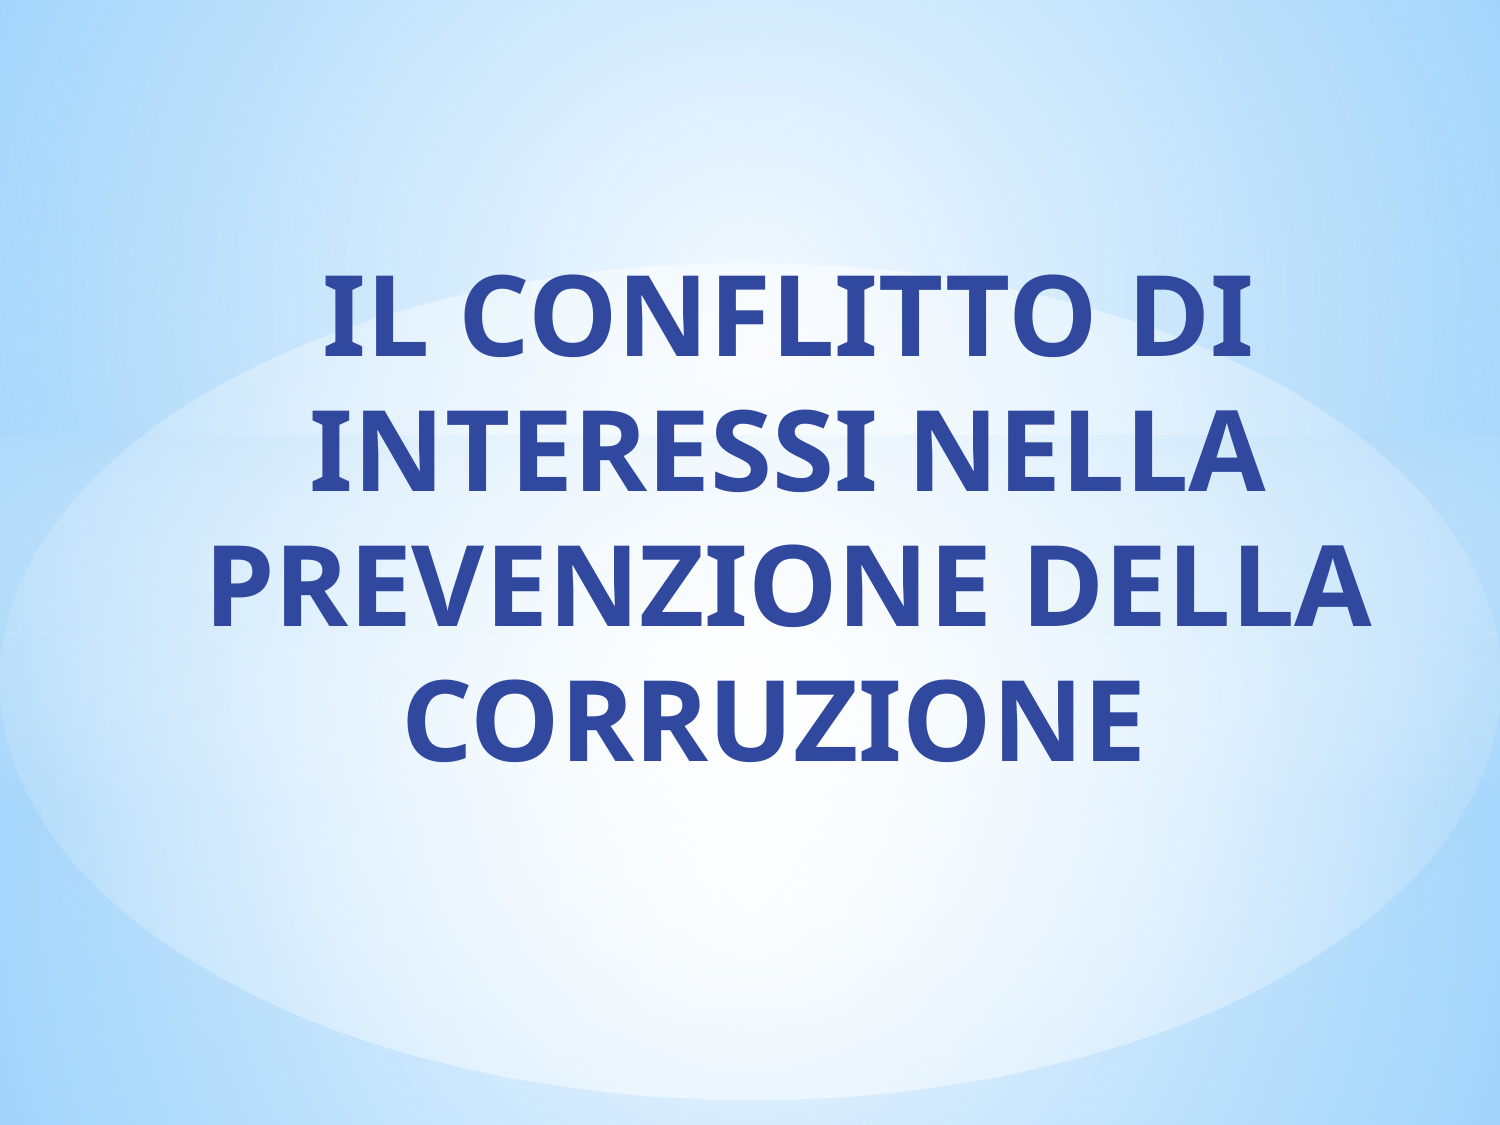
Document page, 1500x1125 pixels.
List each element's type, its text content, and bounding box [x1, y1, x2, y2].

title IL CONFLITTO DI INTERESSI NELLA PREVENZIONE DELLA CORRUZIONE [135, 101, 1412, 976]
